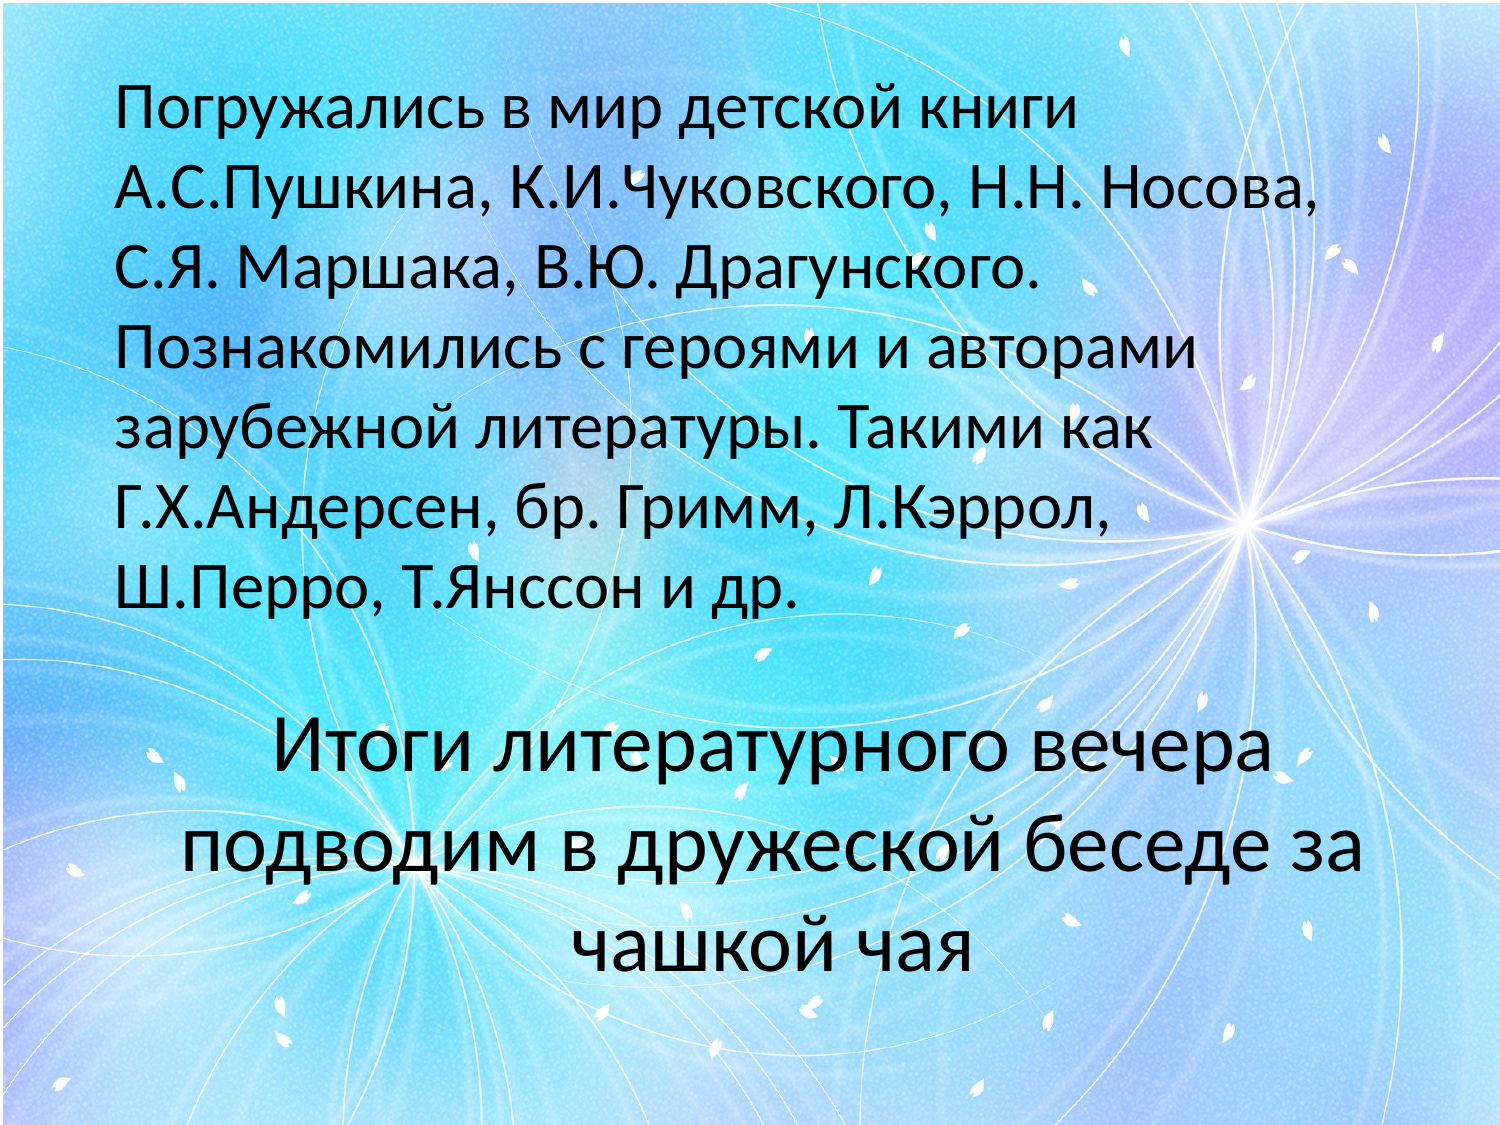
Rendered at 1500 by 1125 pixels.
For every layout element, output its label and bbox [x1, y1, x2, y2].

list [2, 3, 1500, 1125]
